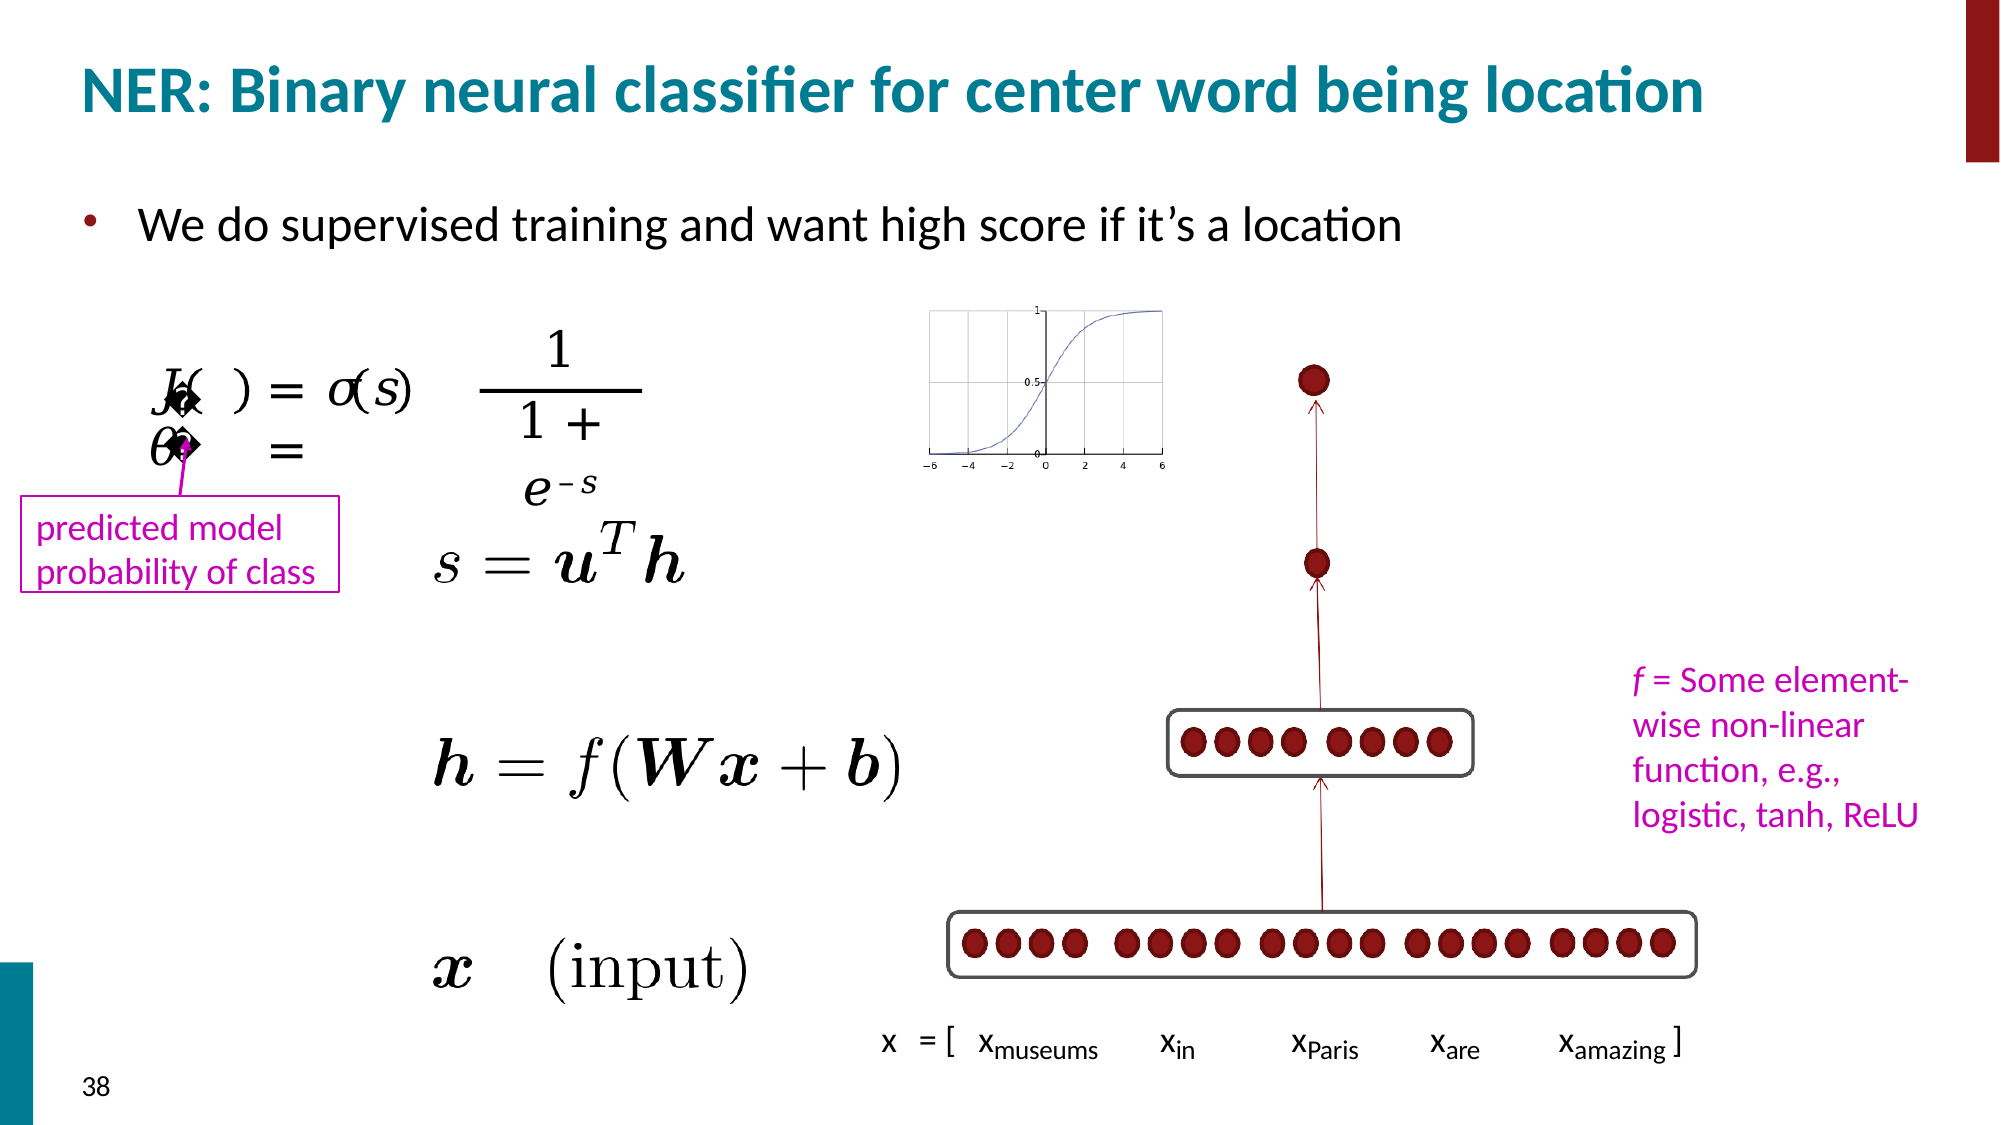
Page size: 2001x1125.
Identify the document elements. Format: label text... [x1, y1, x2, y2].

text_box x = [ xmuseums [875, 995, 1114, 1073]
text_box = 𝜎 𝑠 = [265, 353, 469, 476]
text_box f = Some element- wise non-linear function, e.g., logistic, tanh, ReLU [1703, 653, 1924, 836]
text_box [178, 437, 192, 497]
text_box We do supervised training and want high score if it’s a location [79, 188, 1413, 251]
text_box 1 1 + 𝑒–𝑠 [473, 303, 646, 517]
text_box [234, 367, 250, 415]
title NER: Binary neural classifier for center word being location [79, 4, 1921, 234]
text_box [911, 300, 1699, 979]
text_box predicted model probability of class [20, 496, 339, 592]
text_box xin xParis [1151, 995, 1363, 1073]
text_box xamazing ] [1552, 995, 1695, 1073]
text_box 𝐽 𝜃 [145, 353, 234, 476]
text_box xare [1423, 995, 1490, 1073]
picture [432, 521, 899, 1005]
slide_number 39 [75, 1067, 120, 1125]
